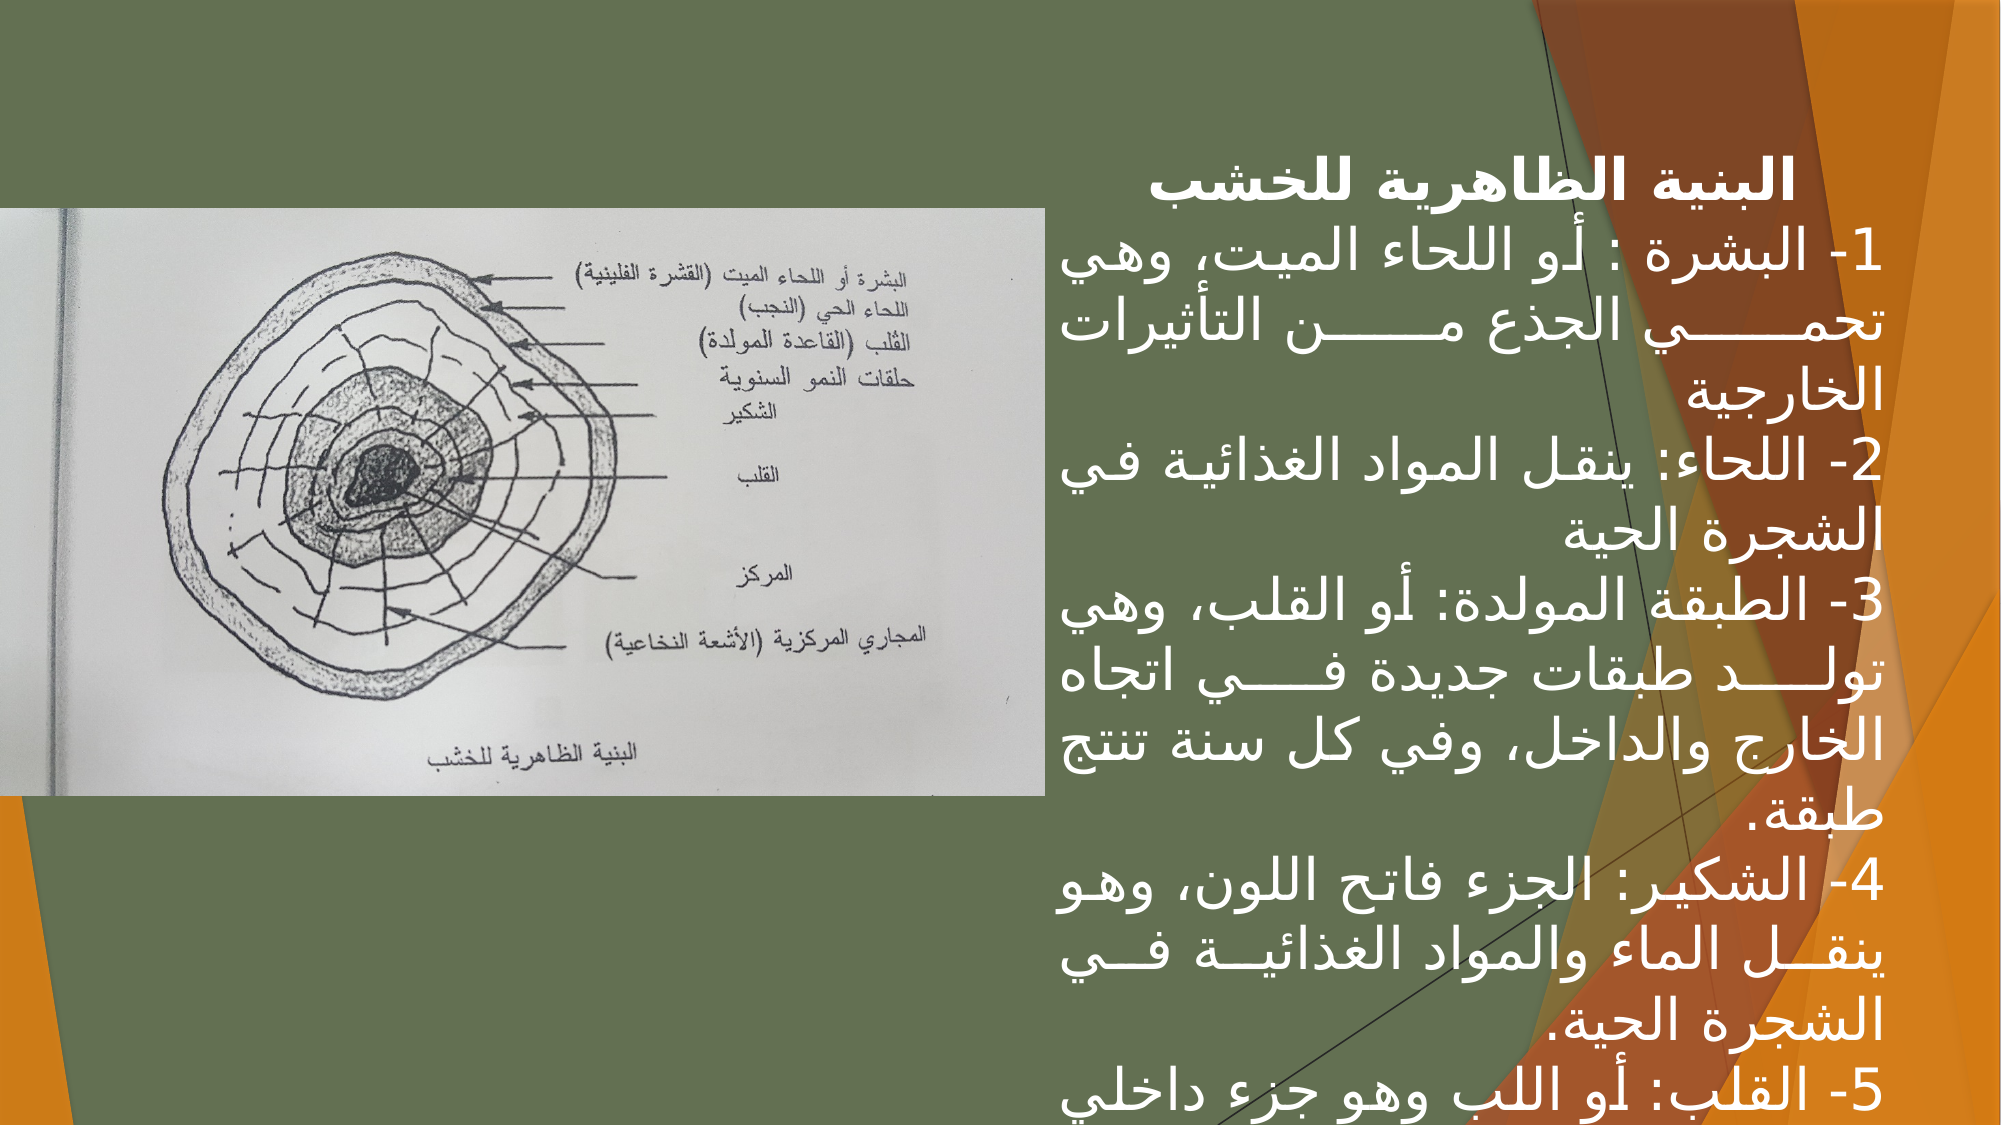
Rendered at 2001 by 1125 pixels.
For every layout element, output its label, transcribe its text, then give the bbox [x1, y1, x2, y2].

text_box البنية الظاهرية للخشب 1- البشرة : أو اللحاء الميت، وهي تحمي الجذع من التأثيرات الخارجية 2- اللحاء: ينقل المواد الغذائية في الشجرة الحية 3- الطبقة المولدة: أو القلب، وهي تولد طبقات جديدة في اتجاه الخارج والداخل، وفي كل سنة تنتج طبقة. 4- الشكير: الجزء فاتح اللون، وهو ينقل الماء والمواد الغذائية في الشجرة الحية. 5- القلب: أو اللب وهو جزء داخلي غامق اللون 6- المركز: يتشكل في السنة الأولى من نمو الشجرة وهو قليل المتانة وسريع التعفن. [1044, 134, 1902, 1125]
picture [0, 208, 1045, 797]
